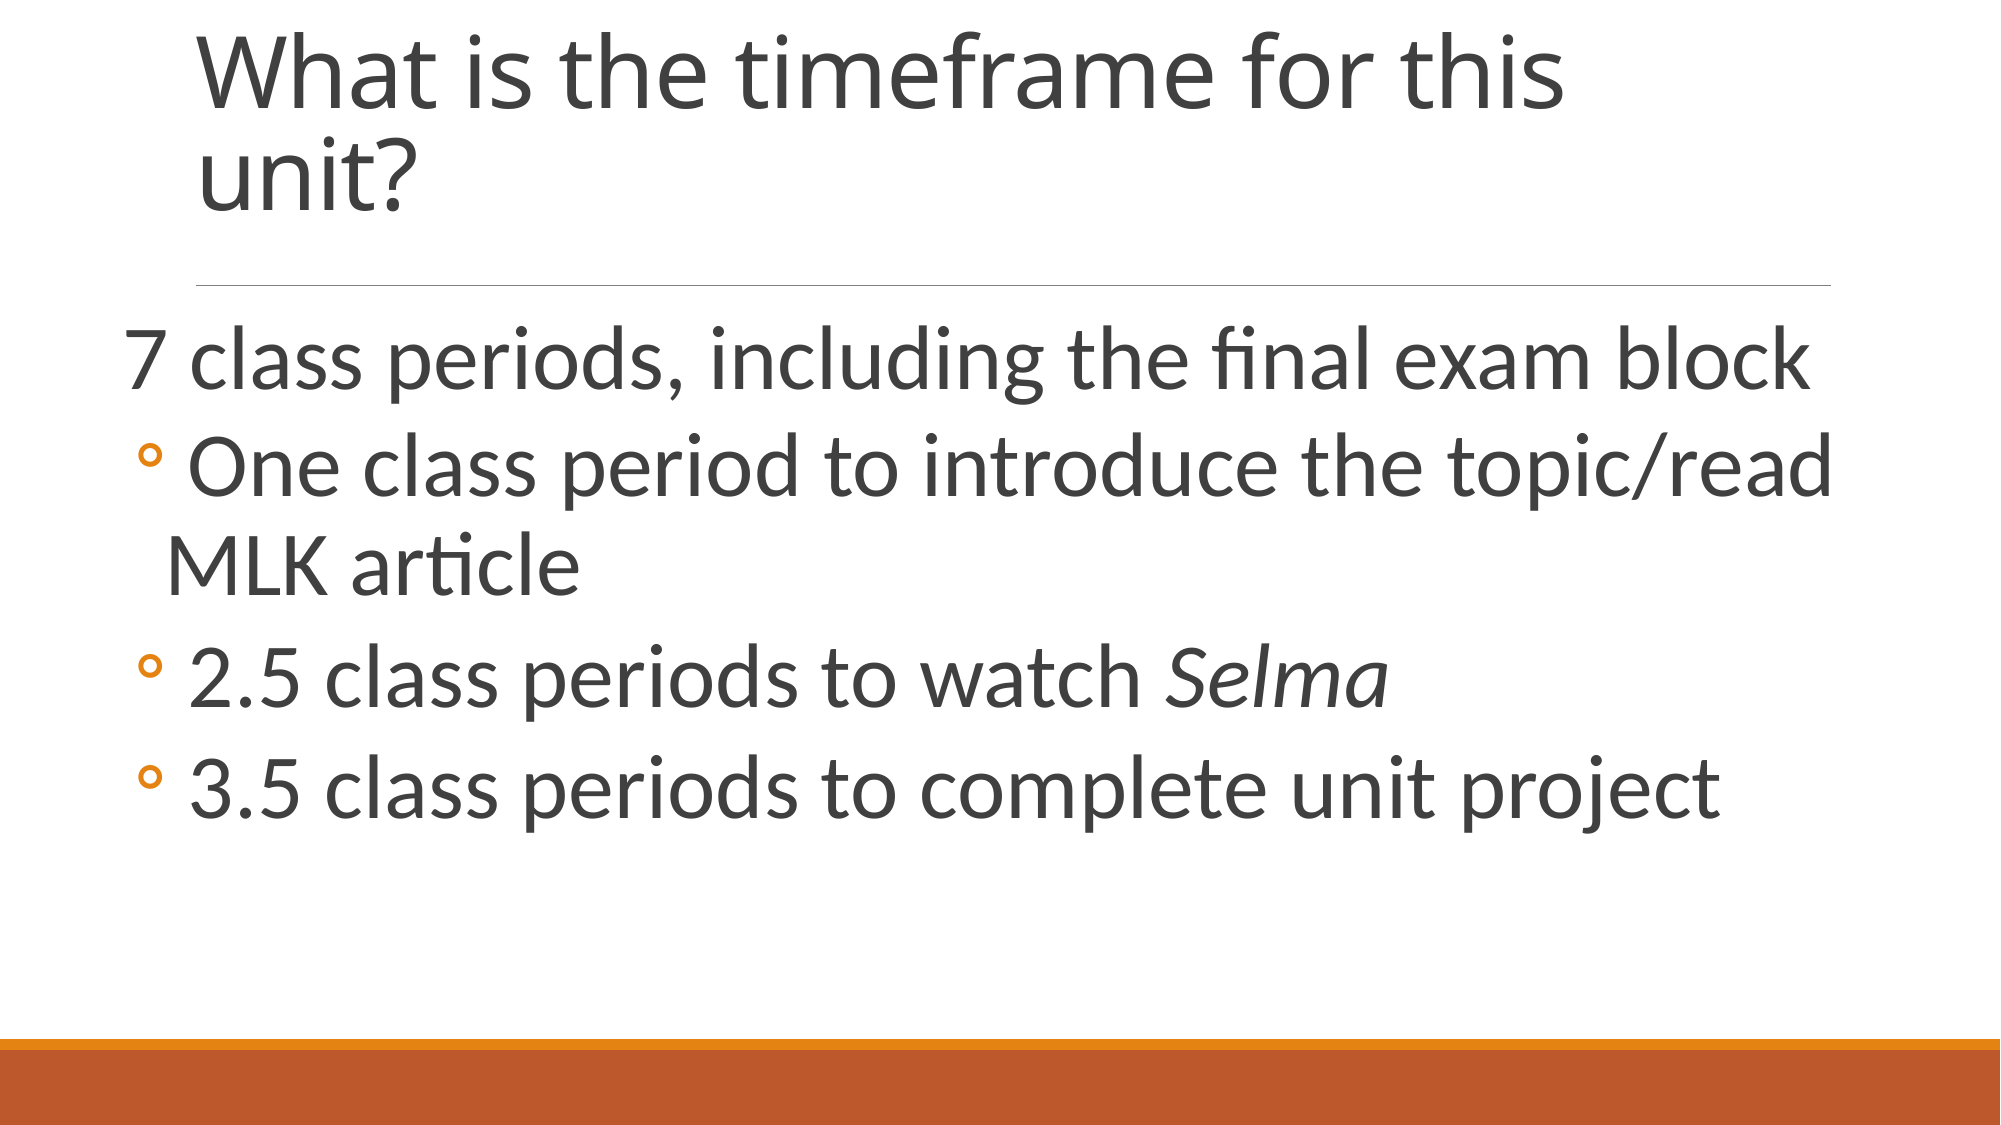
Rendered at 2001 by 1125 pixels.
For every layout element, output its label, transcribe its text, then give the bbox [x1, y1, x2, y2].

list 7 class periods, including the final exam block One class period to introduce the topic/read MLK article 2.5 class periods to watch Selma 3.5 class periods to complete unit project [101, 302, 1910, 963]
title What is the timeframe for this unit? [180, 0, 1830, 238]
